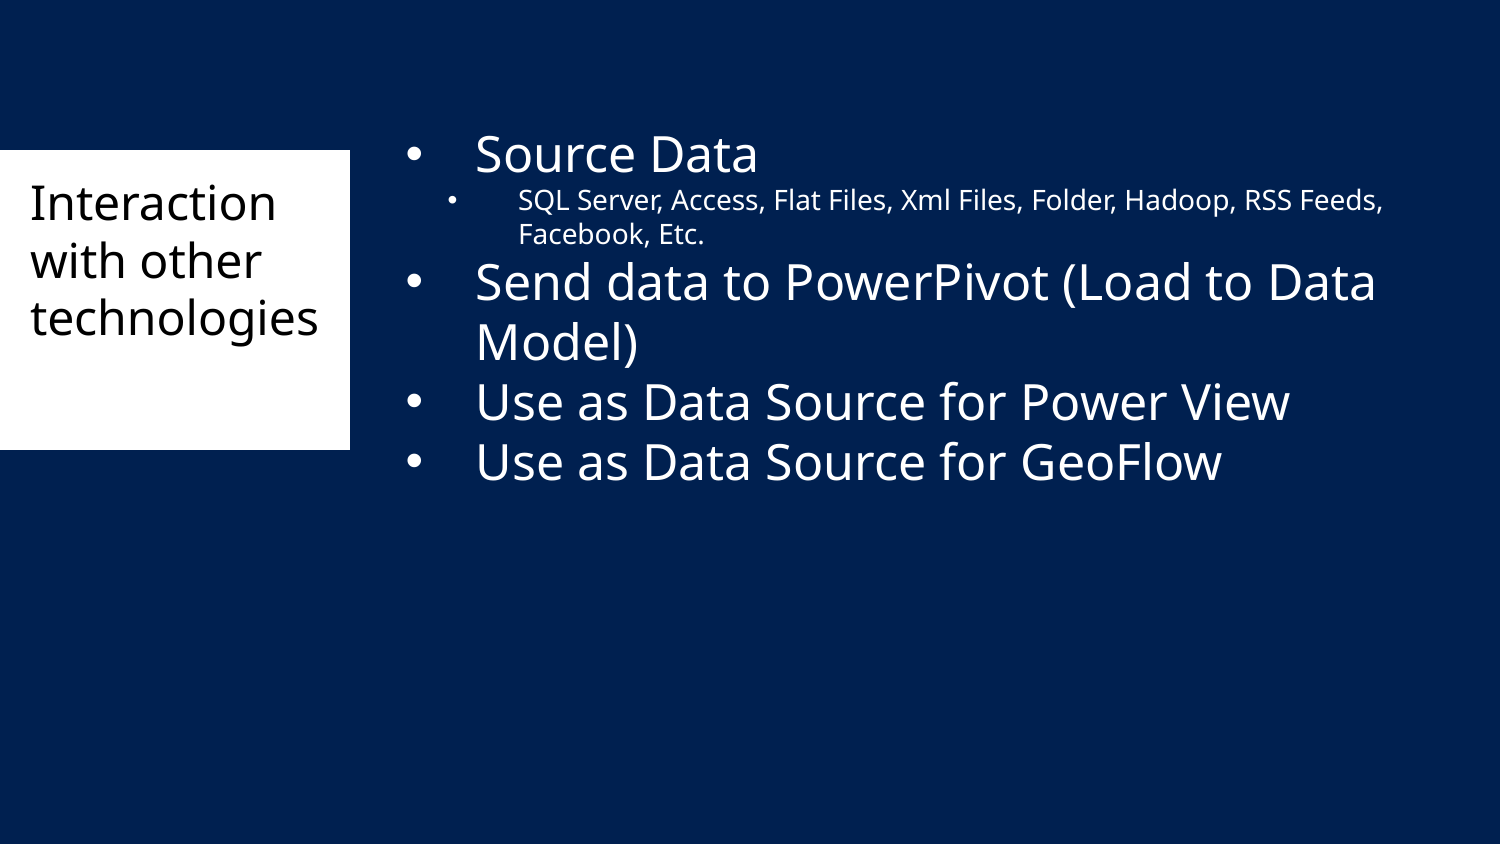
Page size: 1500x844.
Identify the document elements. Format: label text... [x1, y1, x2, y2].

text_box Source Data SQL Server, Access, Flat Files, Xml Files, Folder, Hadoop, RSS Feeds, Facebook, Etc. Send data to PowerPivot (Load to Data Model) Use as Data Source for Power View Use as Data Source for GeoFlow [405, 122, 1397, 551]
title Interaction with other technologies [0, 150, 350, 450]
